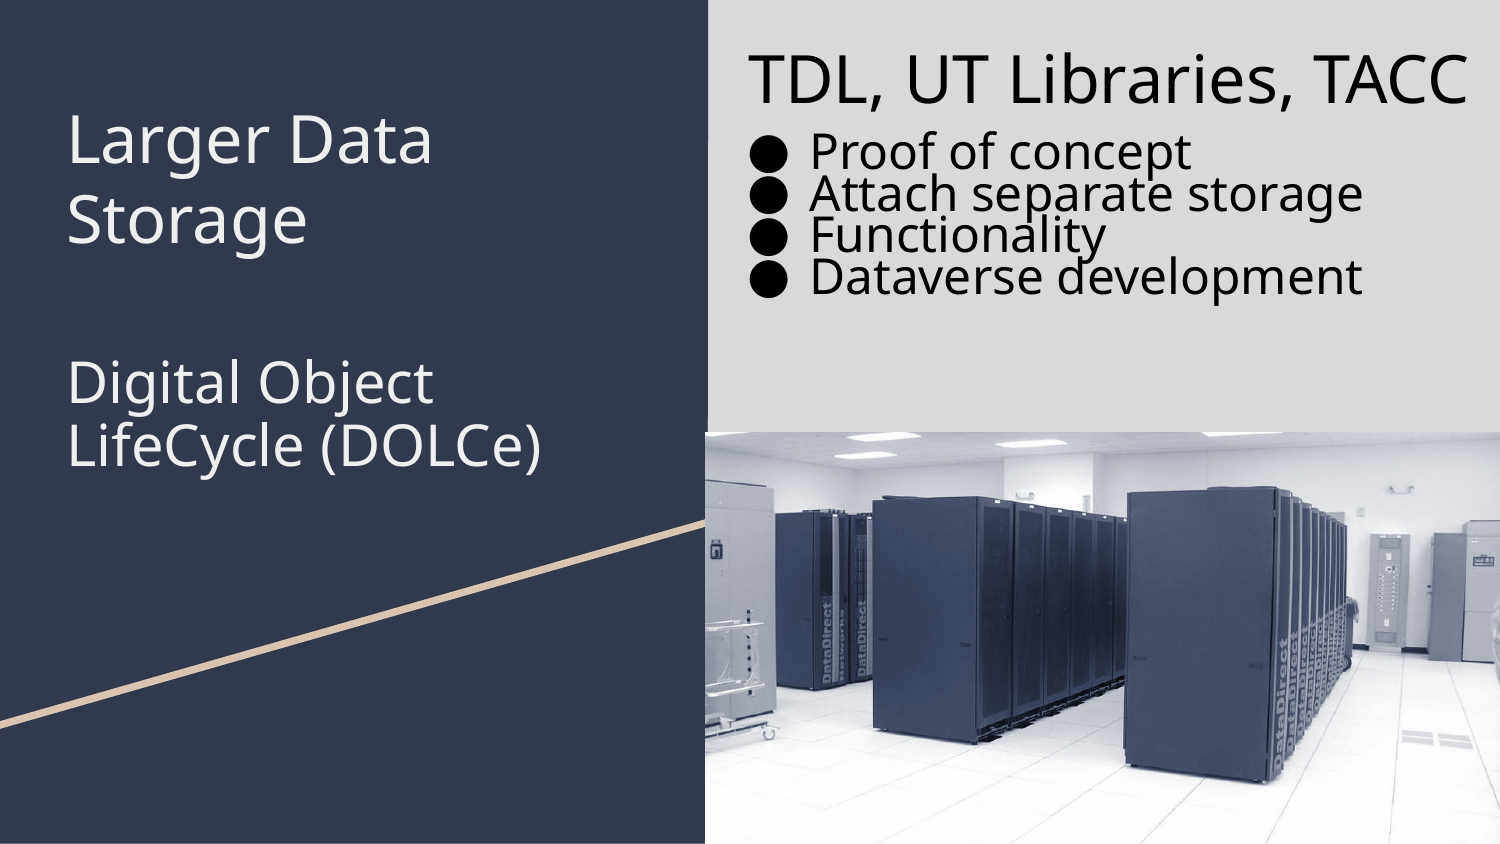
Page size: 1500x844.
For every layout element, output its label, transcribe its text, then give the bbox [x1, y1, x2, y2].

list TDL, UT Libraries, TACC Proof of concept Attach separate storage Functionality Dataverse development [719, 44, 1500, 431]
title Larger Data Storage Digital Object LifeCycle (DOLCe) [51, 82, 660, 494]
picture [704, 431, 1500, 844]
